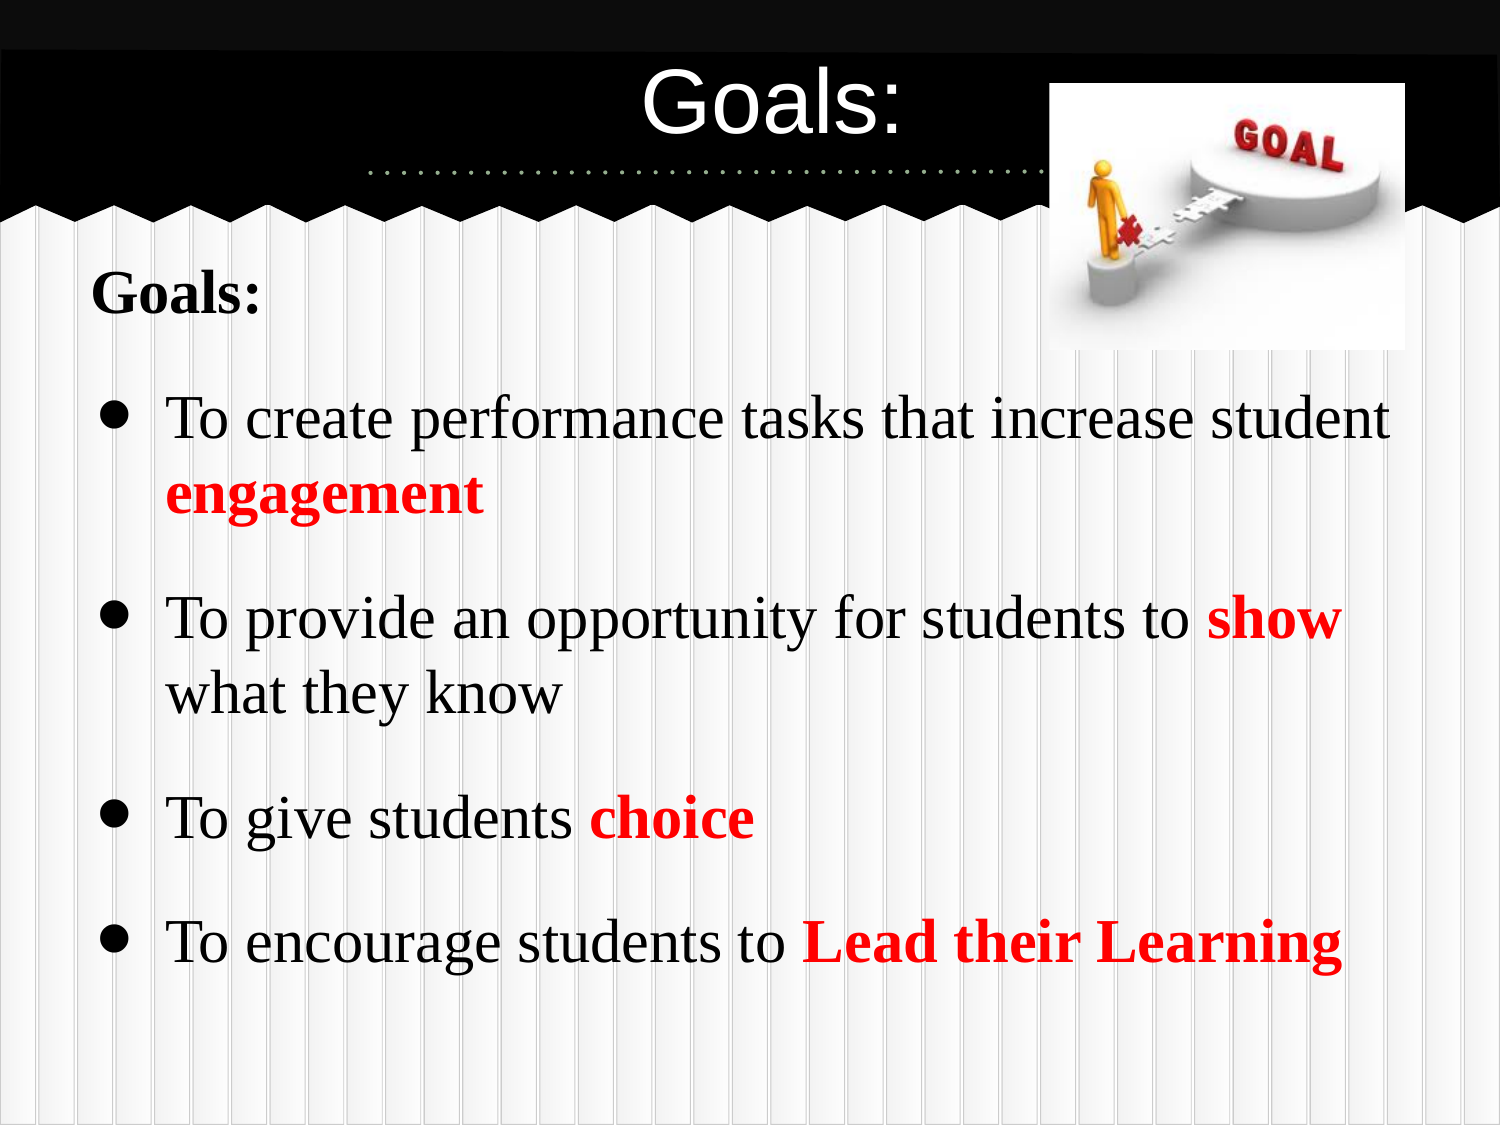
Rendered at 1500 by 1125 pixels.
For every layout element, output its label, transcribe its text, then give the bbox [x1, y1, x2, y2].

text_box [1049, 83, 1405, 350]
list Goals: To create performance tasks that increase student engagement To provide an opportunity for students to show what they know To give students choice To encourage students to Lead their Learning [75, 235, 1425, 1030]
title Goals: [75, 2, 1425, 191]
